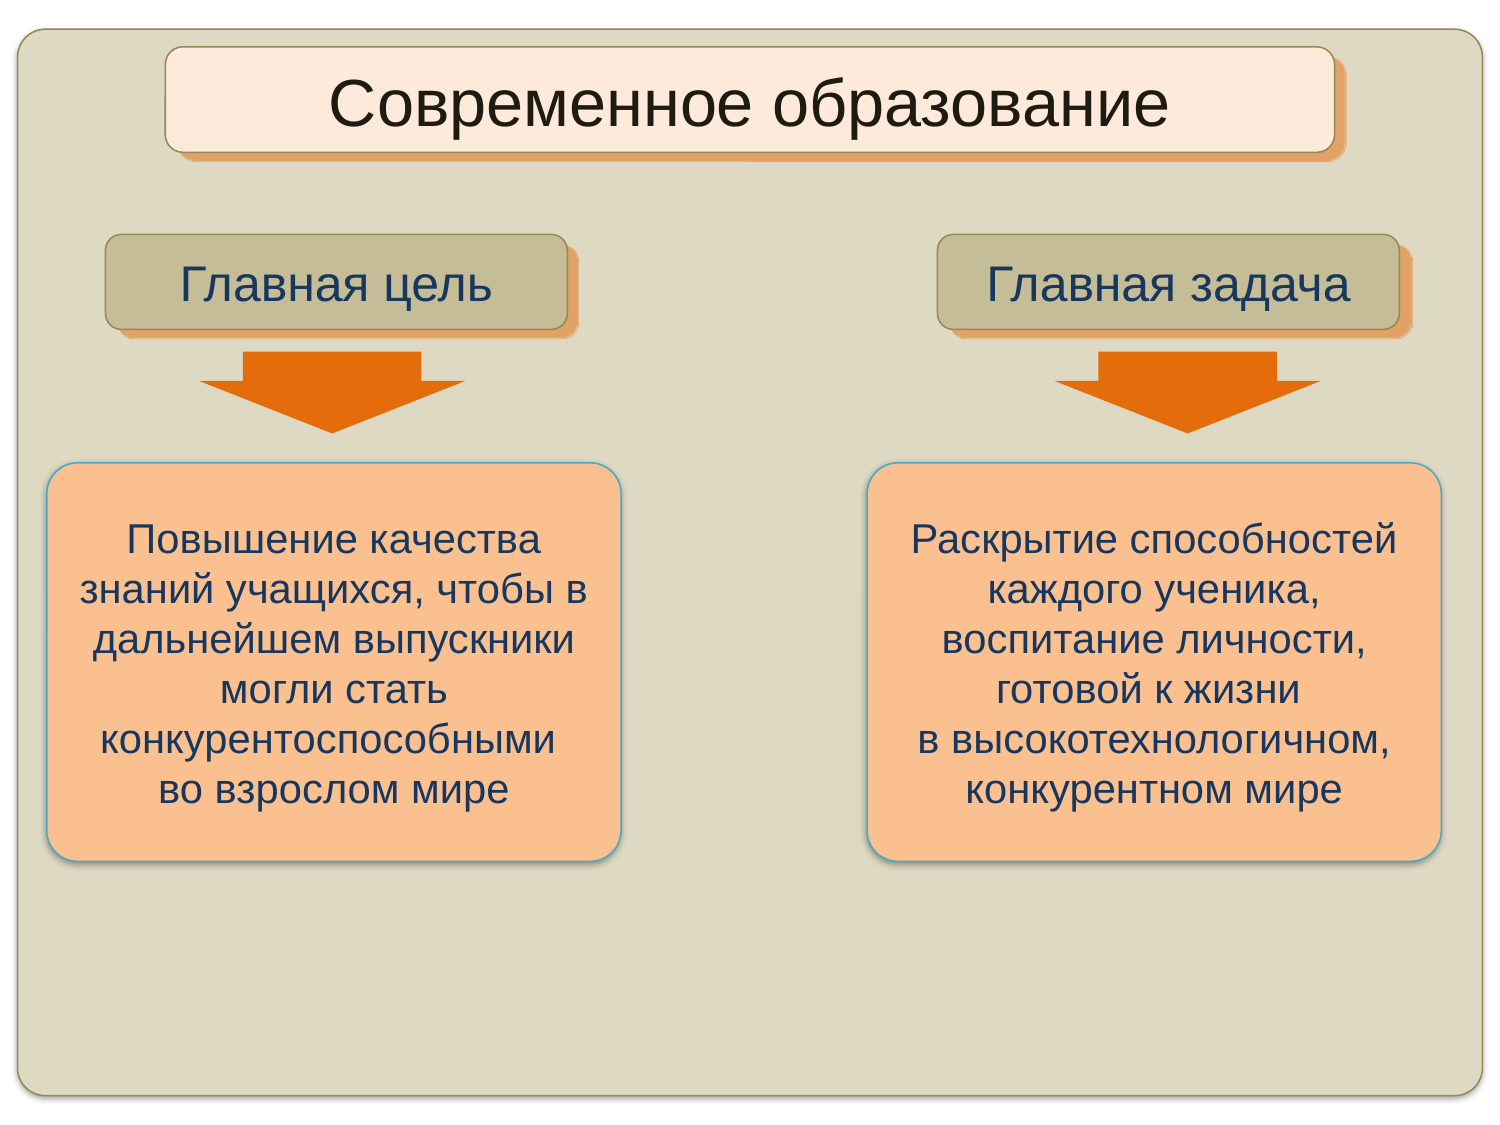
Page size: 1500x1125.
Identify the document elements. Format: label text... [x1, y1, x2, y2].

text_box [16, 28, 1484, 1097]
text_box Повышение качества знаний учащихся, чтобы в дальнейшем выпускники могли стать конкурентоспособными во взрослом мире [46, 462, 622, 863]
text_box Главная цель [104, 233, 569, 331]
picture [0, 0, 1500, 1125]
text_box Раскрытие способностей каждого ученика, воспитание личности, готовой к жизни в высокотехнологичном, конкурентном мире [866, 462, 1443, 863]
text_box [199, 351, 466, 434]
text_box [1054, 351, 1321, 434]
text_box Главная задача [936, 233, 1401, 331]
text_box Современное образование [164, 46, 1336, 154]
